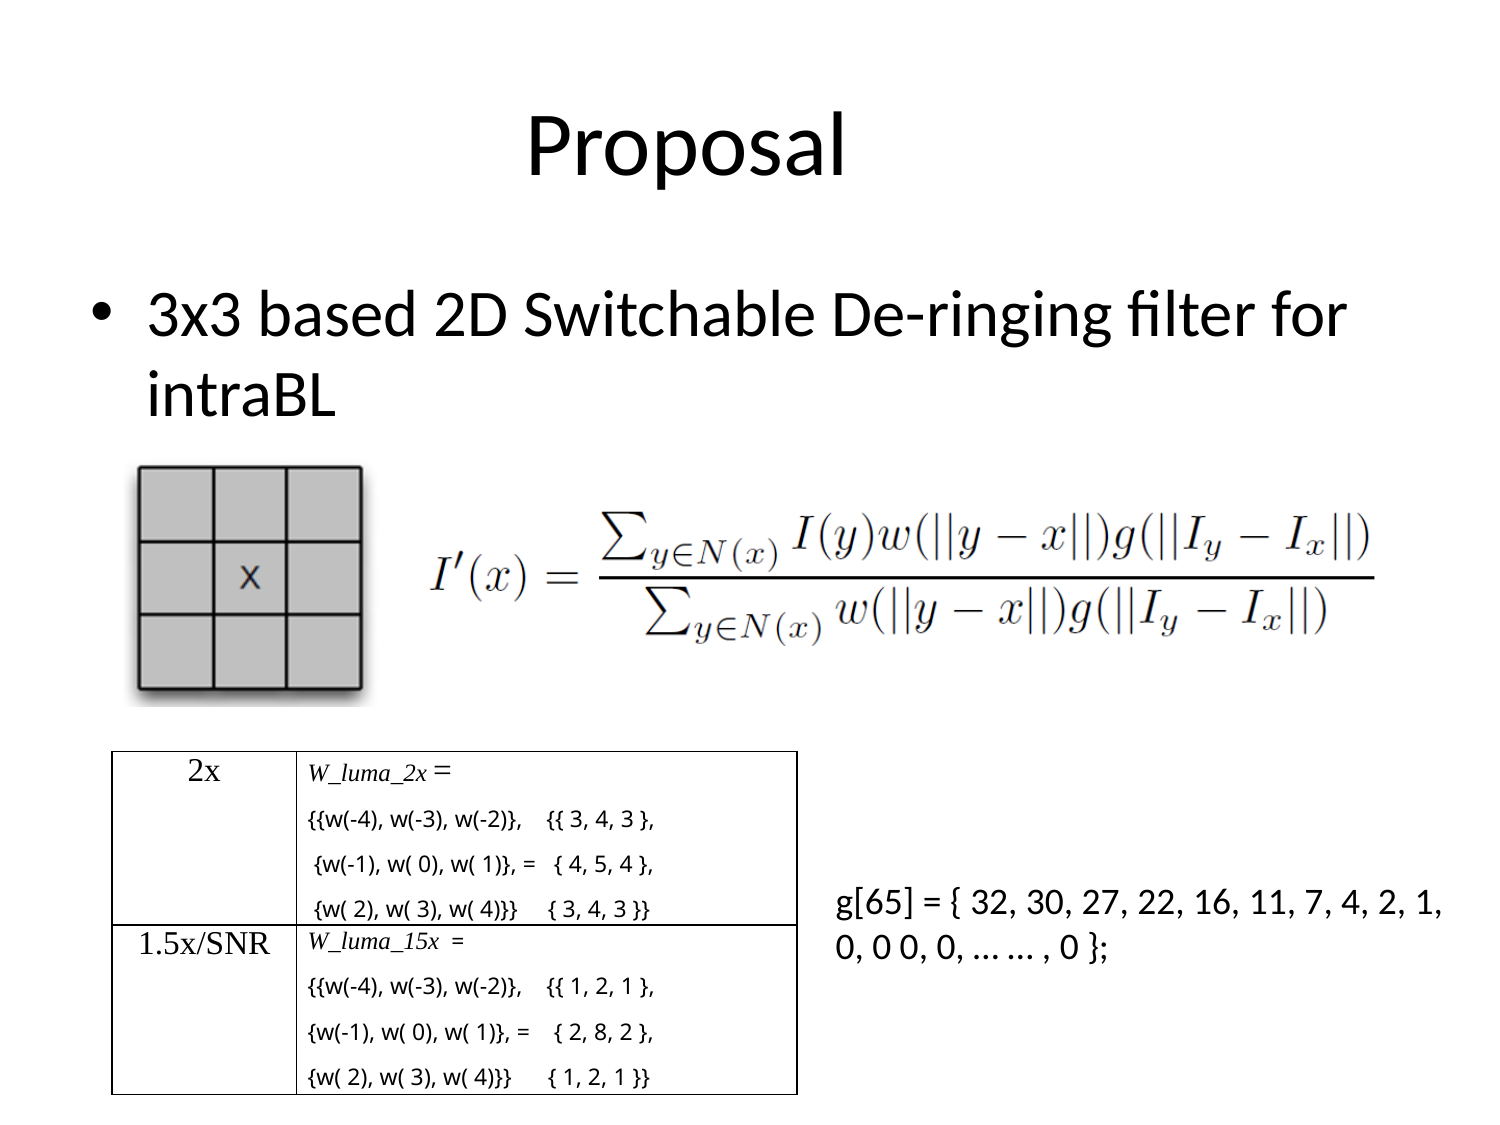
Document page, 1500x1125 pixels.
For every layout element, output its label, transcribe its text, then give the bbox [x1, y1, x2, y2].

table_cell 1.5x/SNR [113, 926, 296, 1094]
picture [123, 455, 384, 707]
table_header 2x [113, 752, 296, 924]
list 3x3 based 2D Switchable De-ringing filter for intraBL [75, 262, 1425, 1005]
picture [418, 479, 1388, 646]
table_header W_luma_2x = {{w(-4), w(-3), w(-2)}, {{ 3, 4, 3 }, {w(-1), w( 0), w( 1)}, = { 4, 5, 4 }, {w( 2), w( 3), w( 4)}} { 3, 4, 3 }} [297, 752, 796, 924]
text_box g[65] = { 32, 30, 27, 22, 16, 11, 7, 4, 2, 1, 0, 0 0, 0, … … , 0 }; [820, 869, 1500, 975]
title Proposal [75, 45, 1425, 233]
table_cell W_luma_15x = {{w(-4), w(-3), w(-2)}, {{ 1, 2, 1 }, {w(-1), w( 0), w( 1)}, = { 2, 8, 2 }, {w( 2), w( 3), w( 4)}} { 1, 2, 1 }} [297, 926, 796, 1094]
